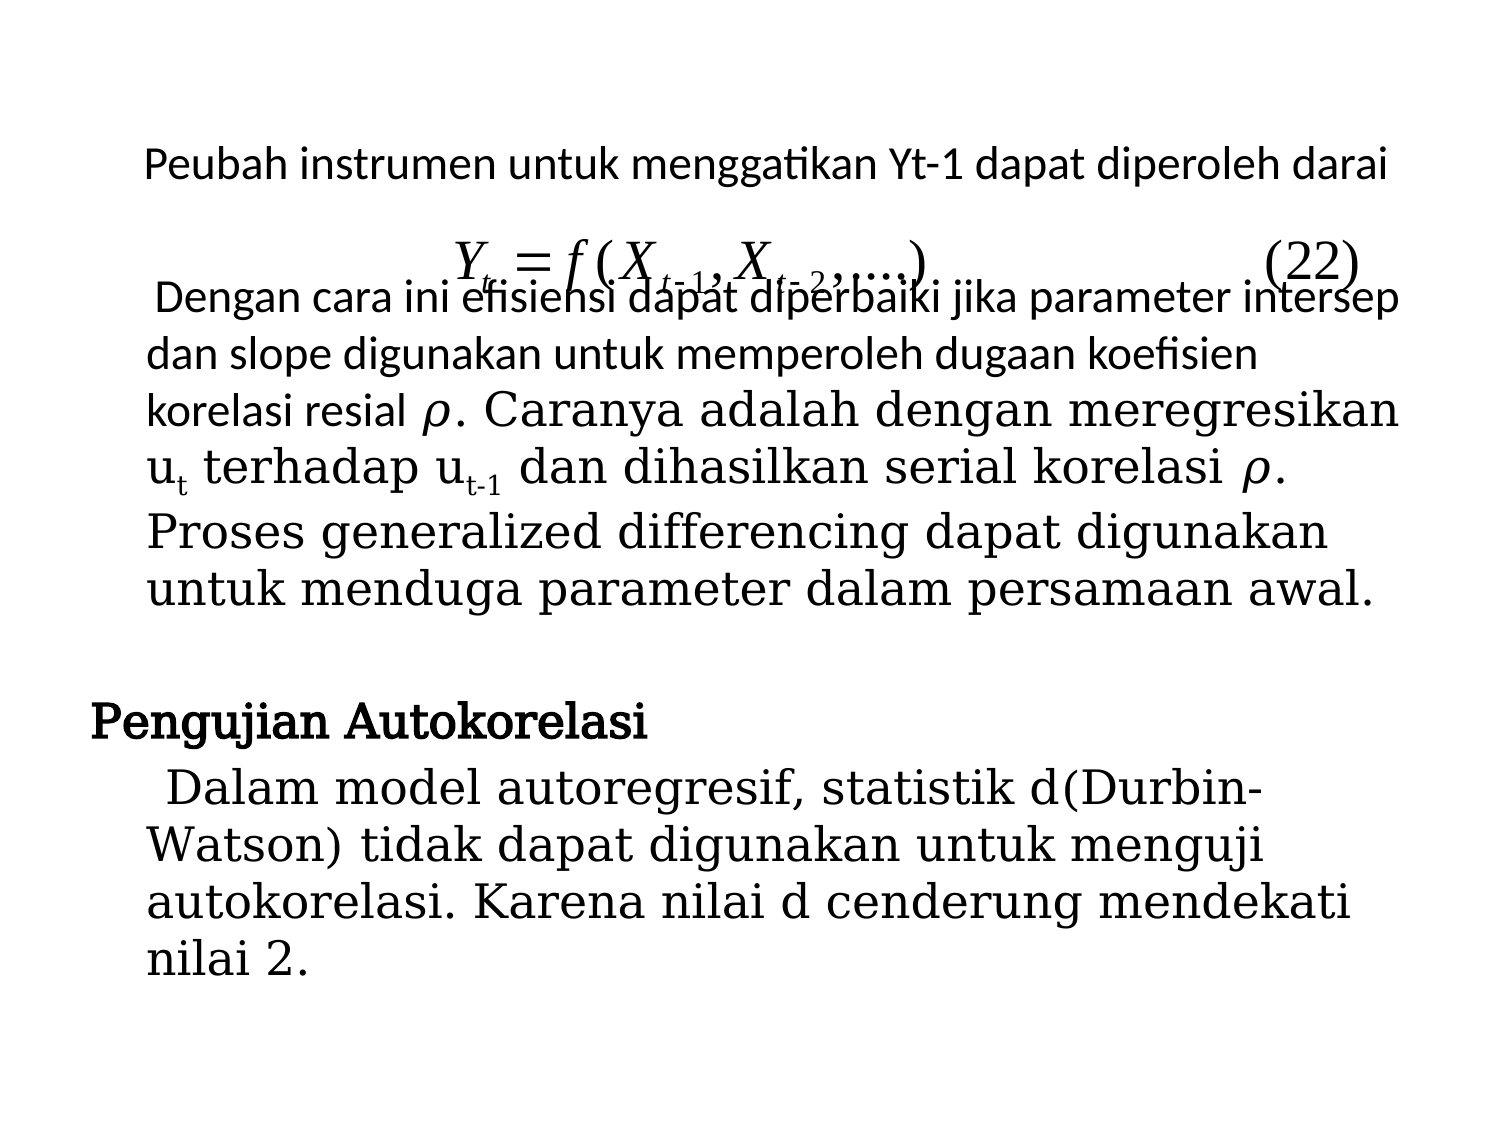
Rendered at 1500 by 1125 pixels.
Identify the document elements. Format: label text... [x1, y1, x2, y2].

list Peubah instrumen untuk menggatikan Yt-1 dapat diperoleh darai Dengan cara ini efisiensi dapat diperbaiki jika parameter intersep dan slope digunakan untuk memperoleh dugaan koefisien korelasi resial 𝜌. Caranya adalah dengan meregresikan ut terhadap ut-1 dan dihasilkan serial korelasi 𝜌. Proses generalized differencing dapat digunakan untuk menduga parameter dalam persamaan awal. Pengujian Autokorelasi Dalam model autoregresif, statistik d(Durbin-Watson) tidak dapat digunakan untuk menguji autokorelasi. Karena nilai d cenderung mendekati nilai 2. [75, 58, 1425, 1055]
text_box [447, 222, 1372, 309]
